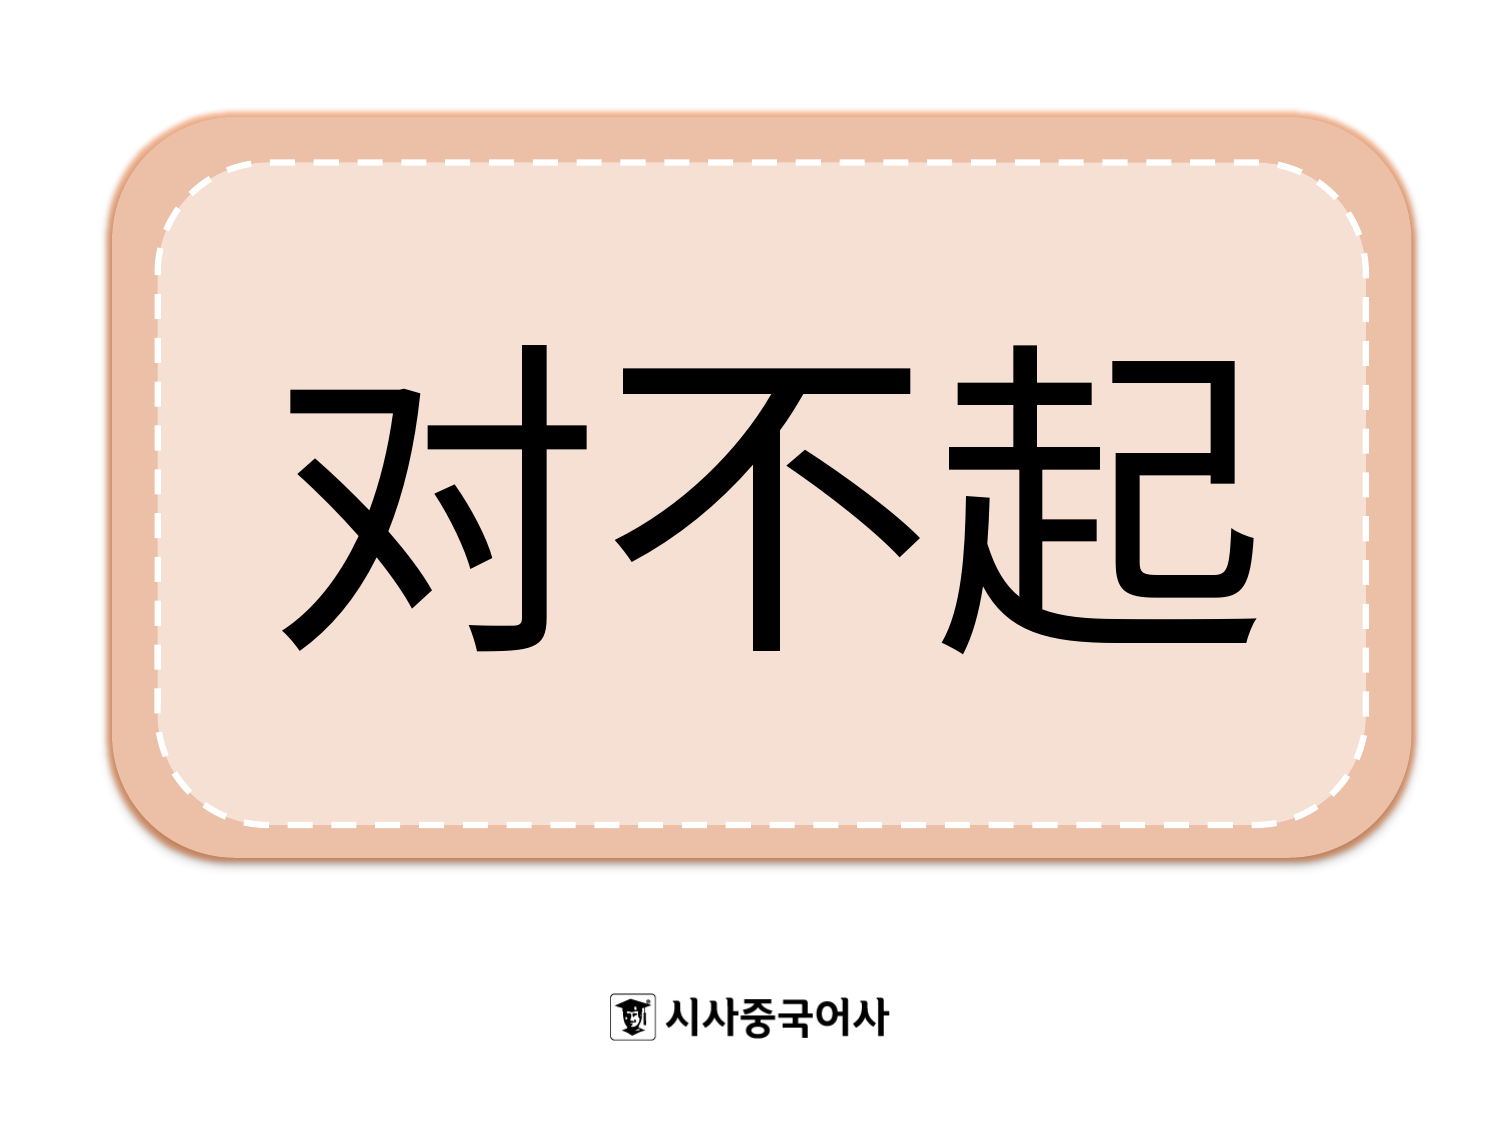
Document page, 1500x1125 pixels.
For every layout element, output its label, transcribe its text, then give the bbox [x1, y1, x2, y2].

picture [602, 987, 898, 1047]
text_box 对不起 [162, 160, 1371, 824]
